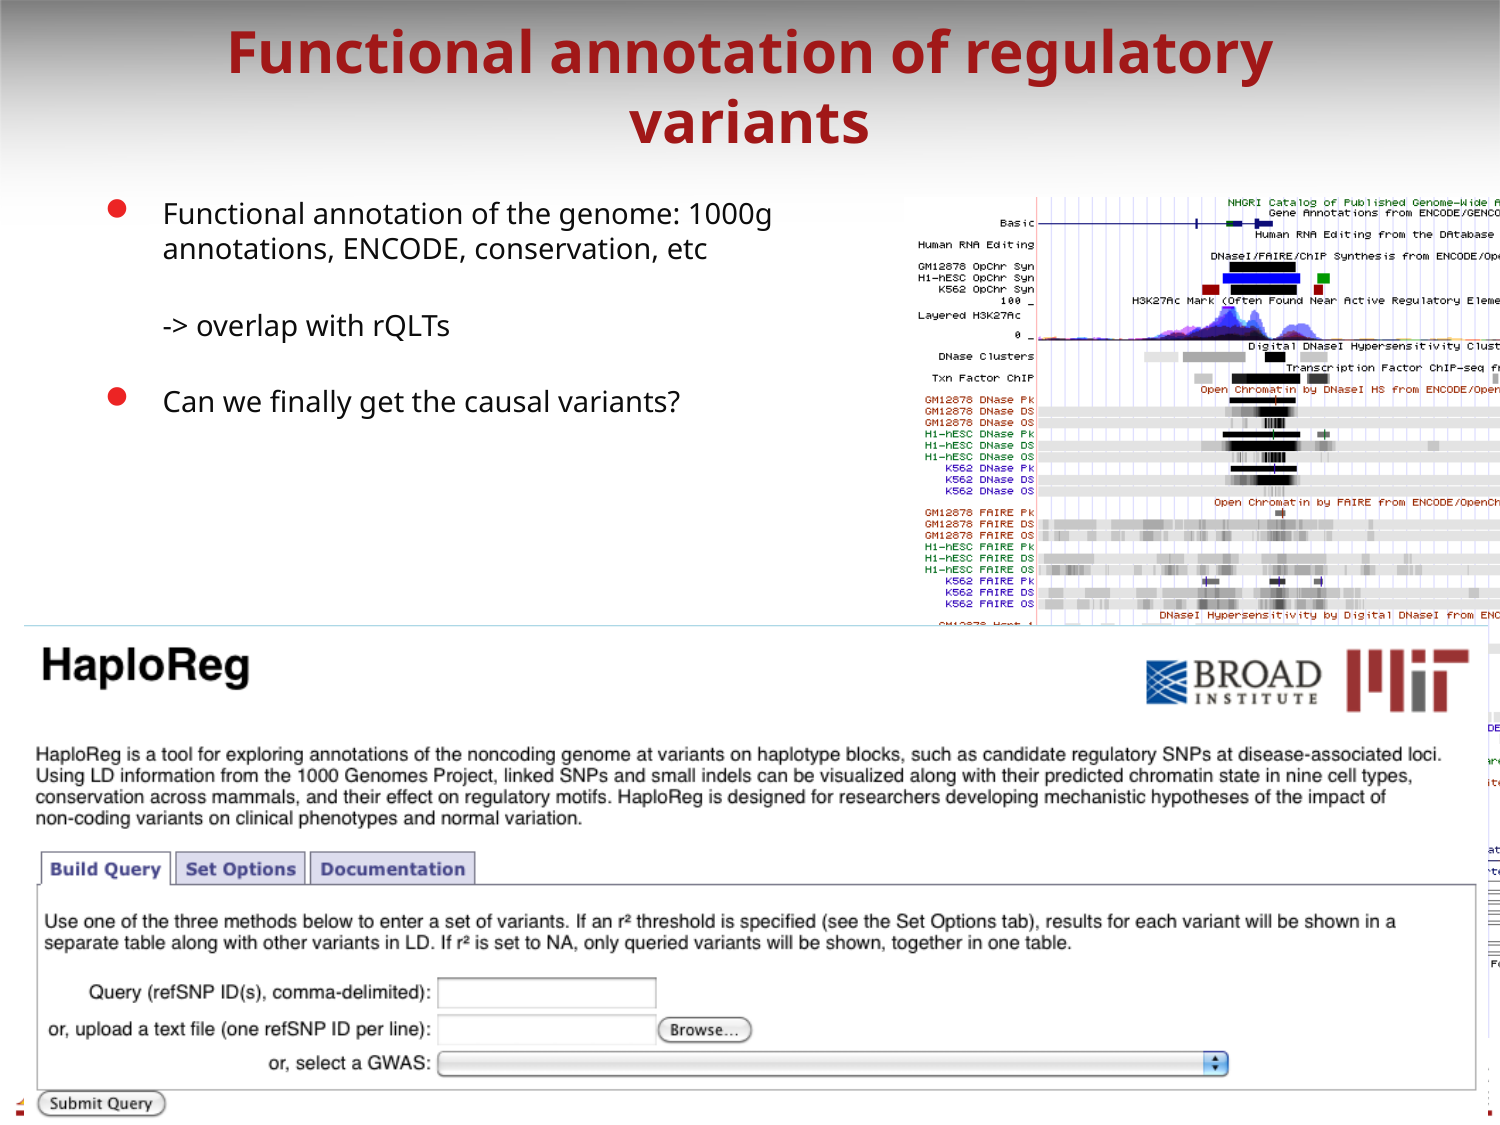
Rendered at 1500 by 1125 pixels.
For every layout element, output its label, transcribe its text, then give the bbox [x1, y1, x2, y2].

picture [0, 0, 1500, 1125]
title Functional annotation of regulatory variants [90, 17, 1410, 163]
list Functional annotation of the genome: 1000g annotations, ENCODE, conservation, etc -> overlap with rQLTs Can we finally get the causal variants? [90, 187, 925, 621]
